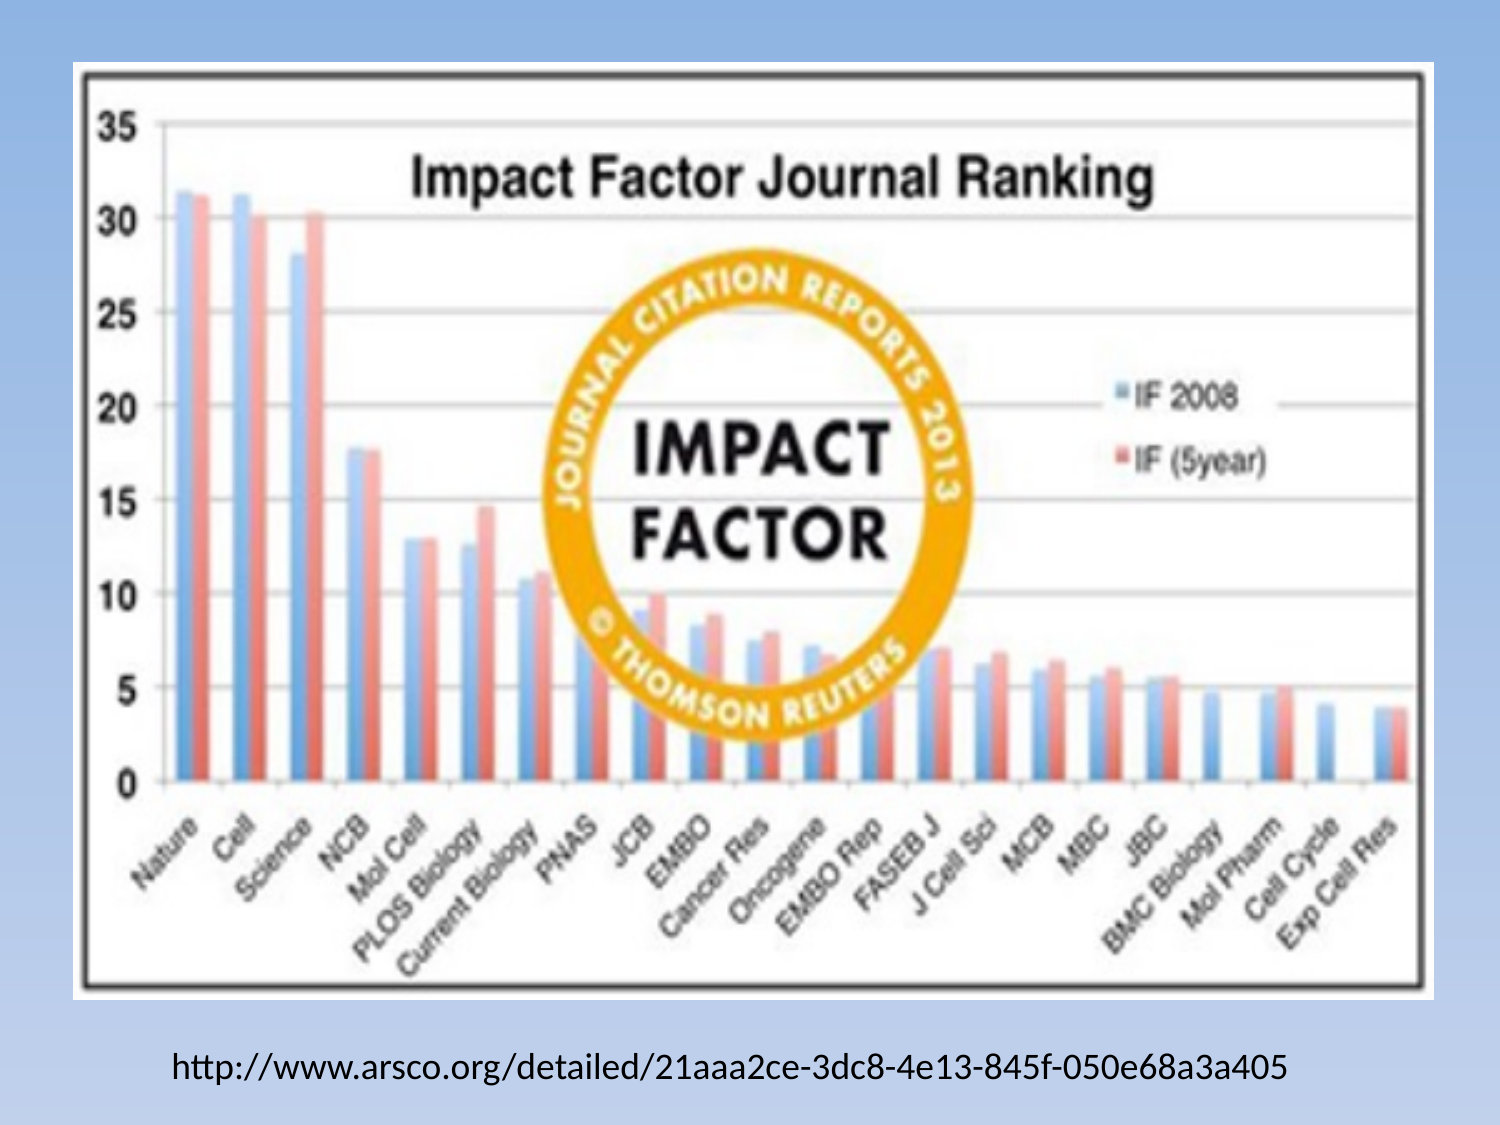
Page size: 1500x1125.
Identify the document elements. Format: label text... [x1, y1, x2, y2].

text_box http://www.arsco.org/detailed/21aaa2ce-3dc8-4e13-845f-050e68a3a405 [74, 1034, 1387, 1095]
picture [73, 62, 1434, 1001]
